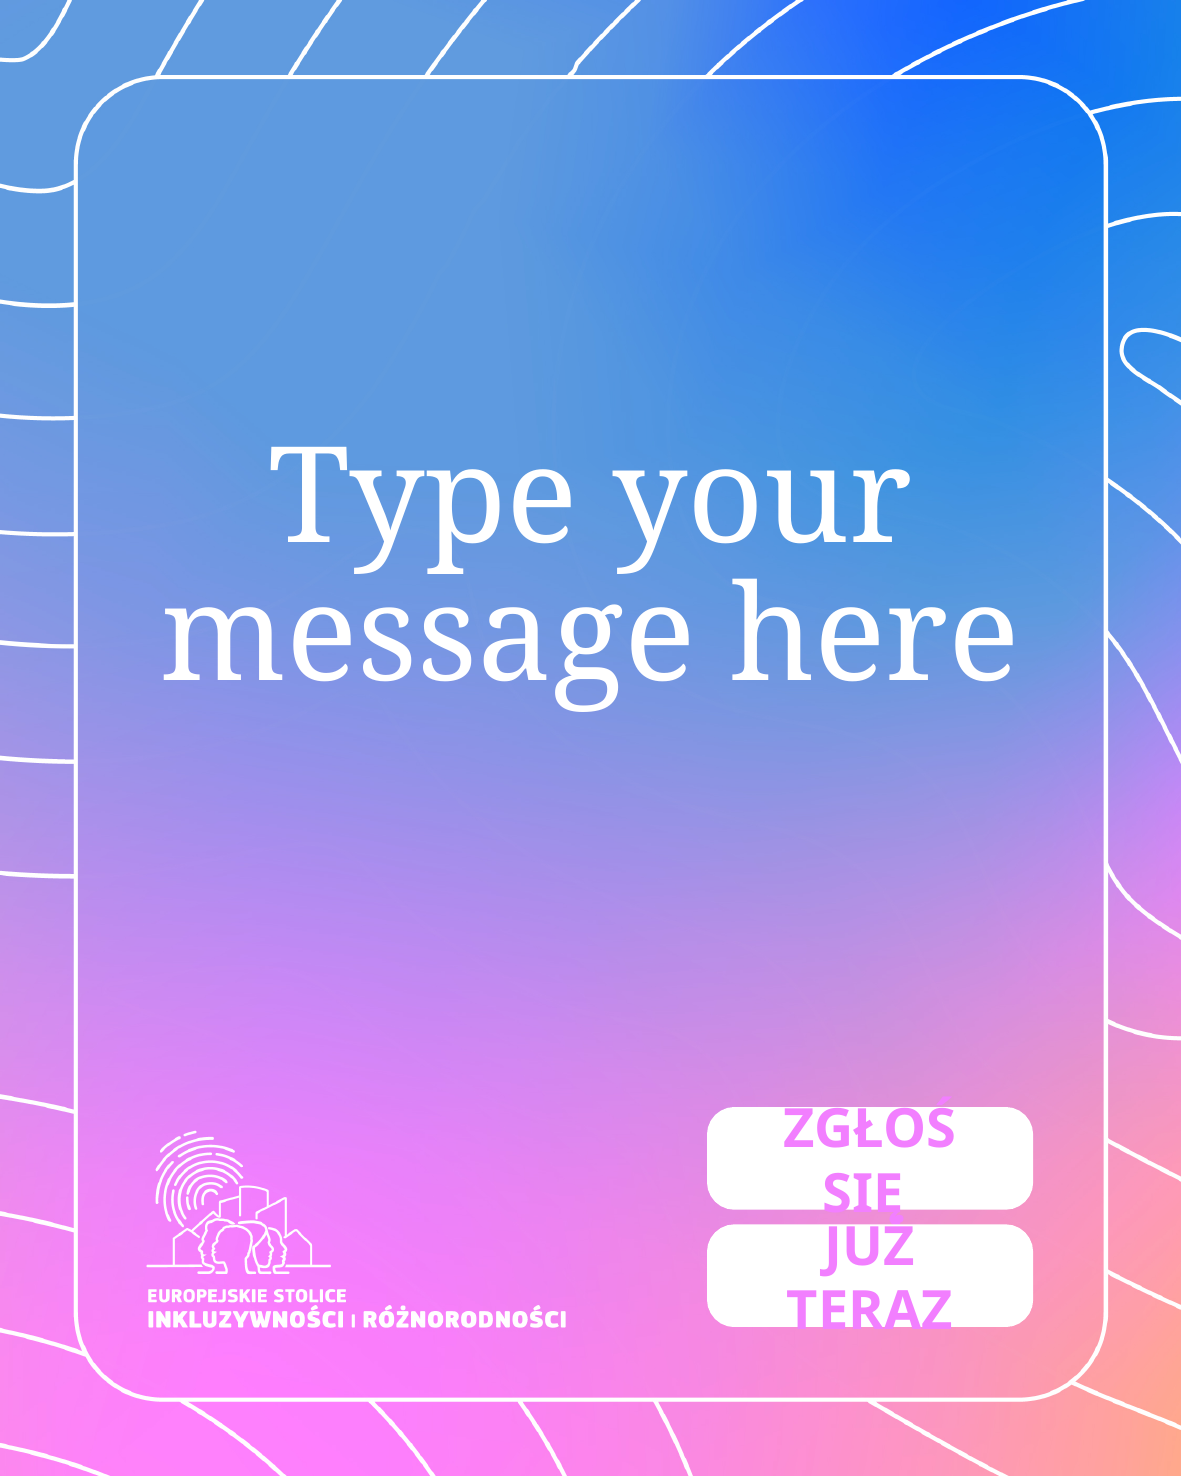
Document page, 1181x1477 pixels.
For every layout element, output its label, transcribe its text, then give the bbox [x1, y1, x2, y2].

text_box JUŻ TERAZ [721, 1238, 1020, 1313]
title Type your message here [88, 161, 1093, 977]
text_box ZGŁOŚ SIĘ [721, 1121, 1020, 1196]
picture [0, 0, 1181, 1476]
